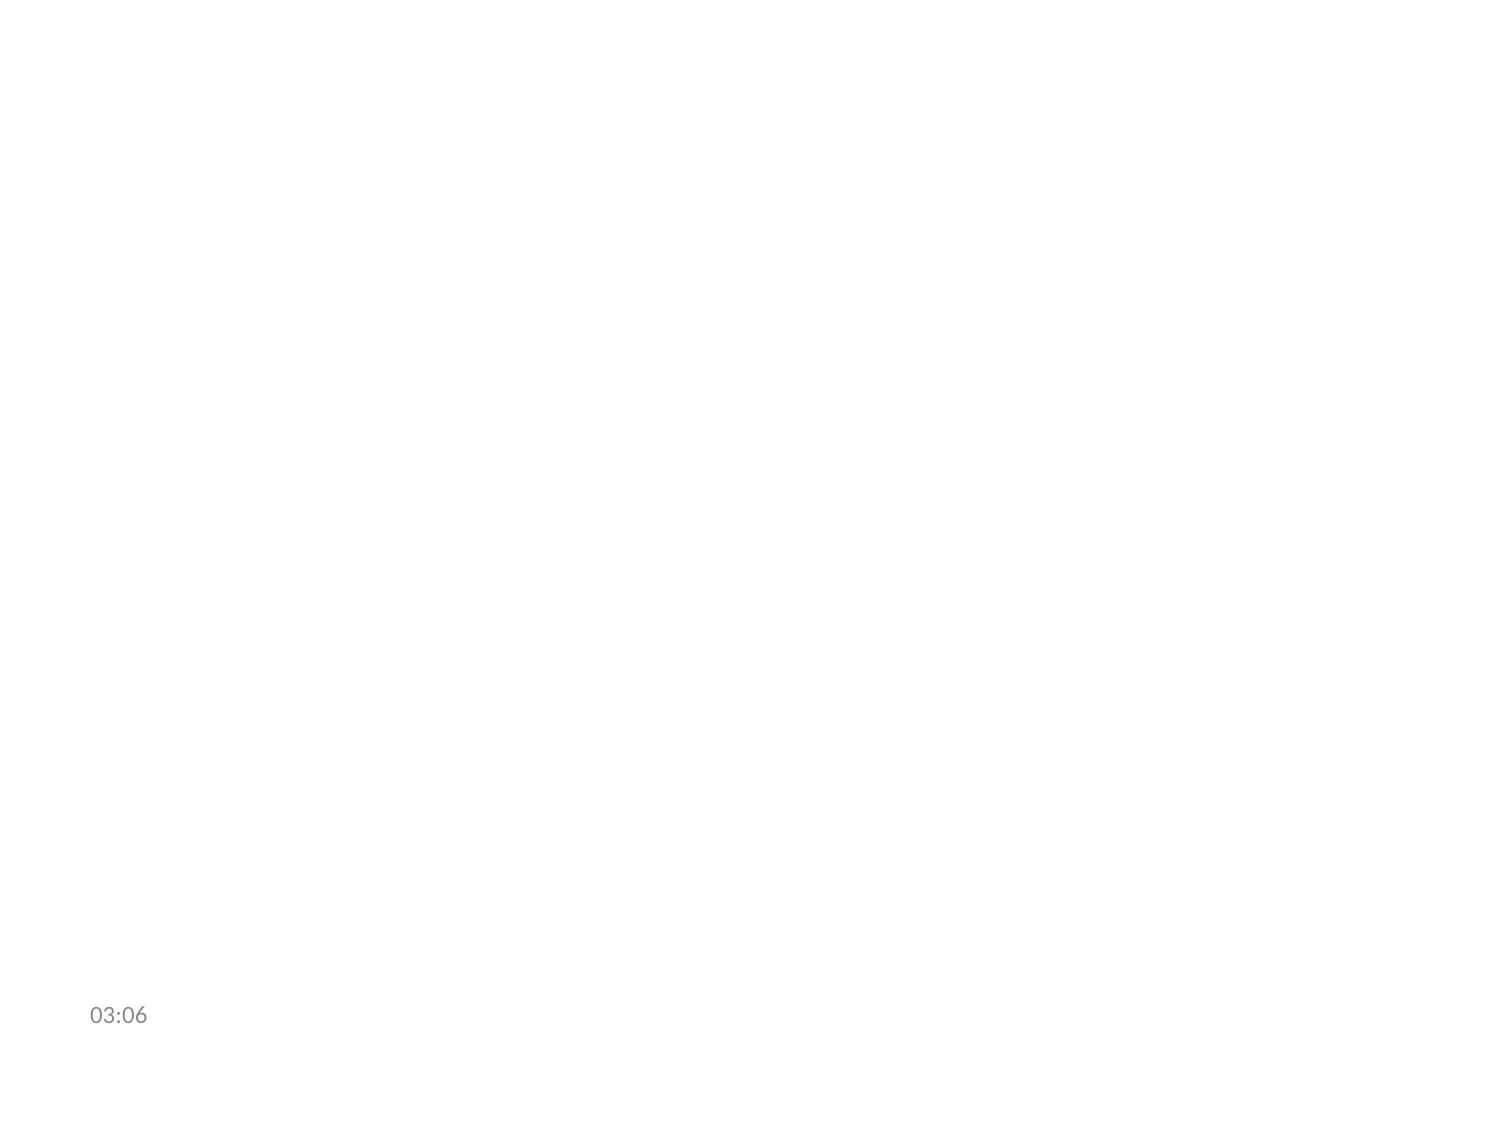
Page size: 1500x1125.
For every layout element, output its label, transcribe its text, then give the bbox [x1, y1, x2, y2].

text_box 15:35 [75, 983, 425, 1044]
